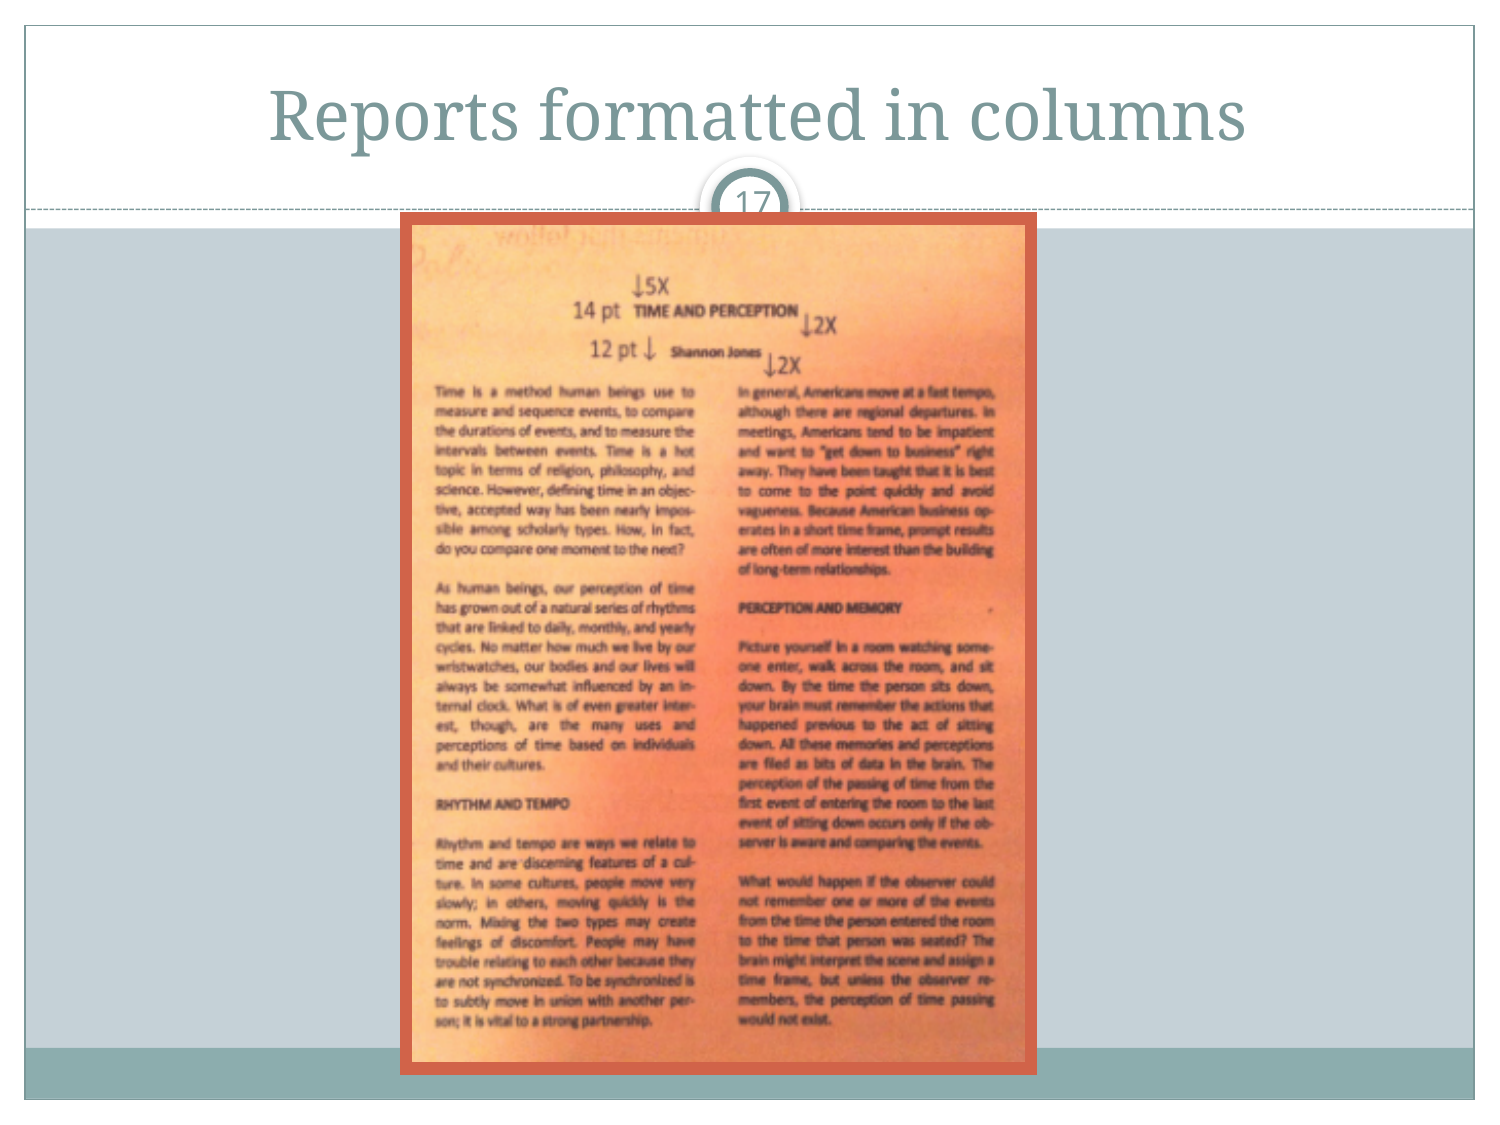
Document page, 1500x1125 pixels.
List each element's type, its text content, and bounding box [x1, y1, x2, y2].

title Reports formatted in columns [49, 37, 1450, 162]
picture [412, 224, 1026, 1063]
slide_number 17 [715, 168, 791, 221]
